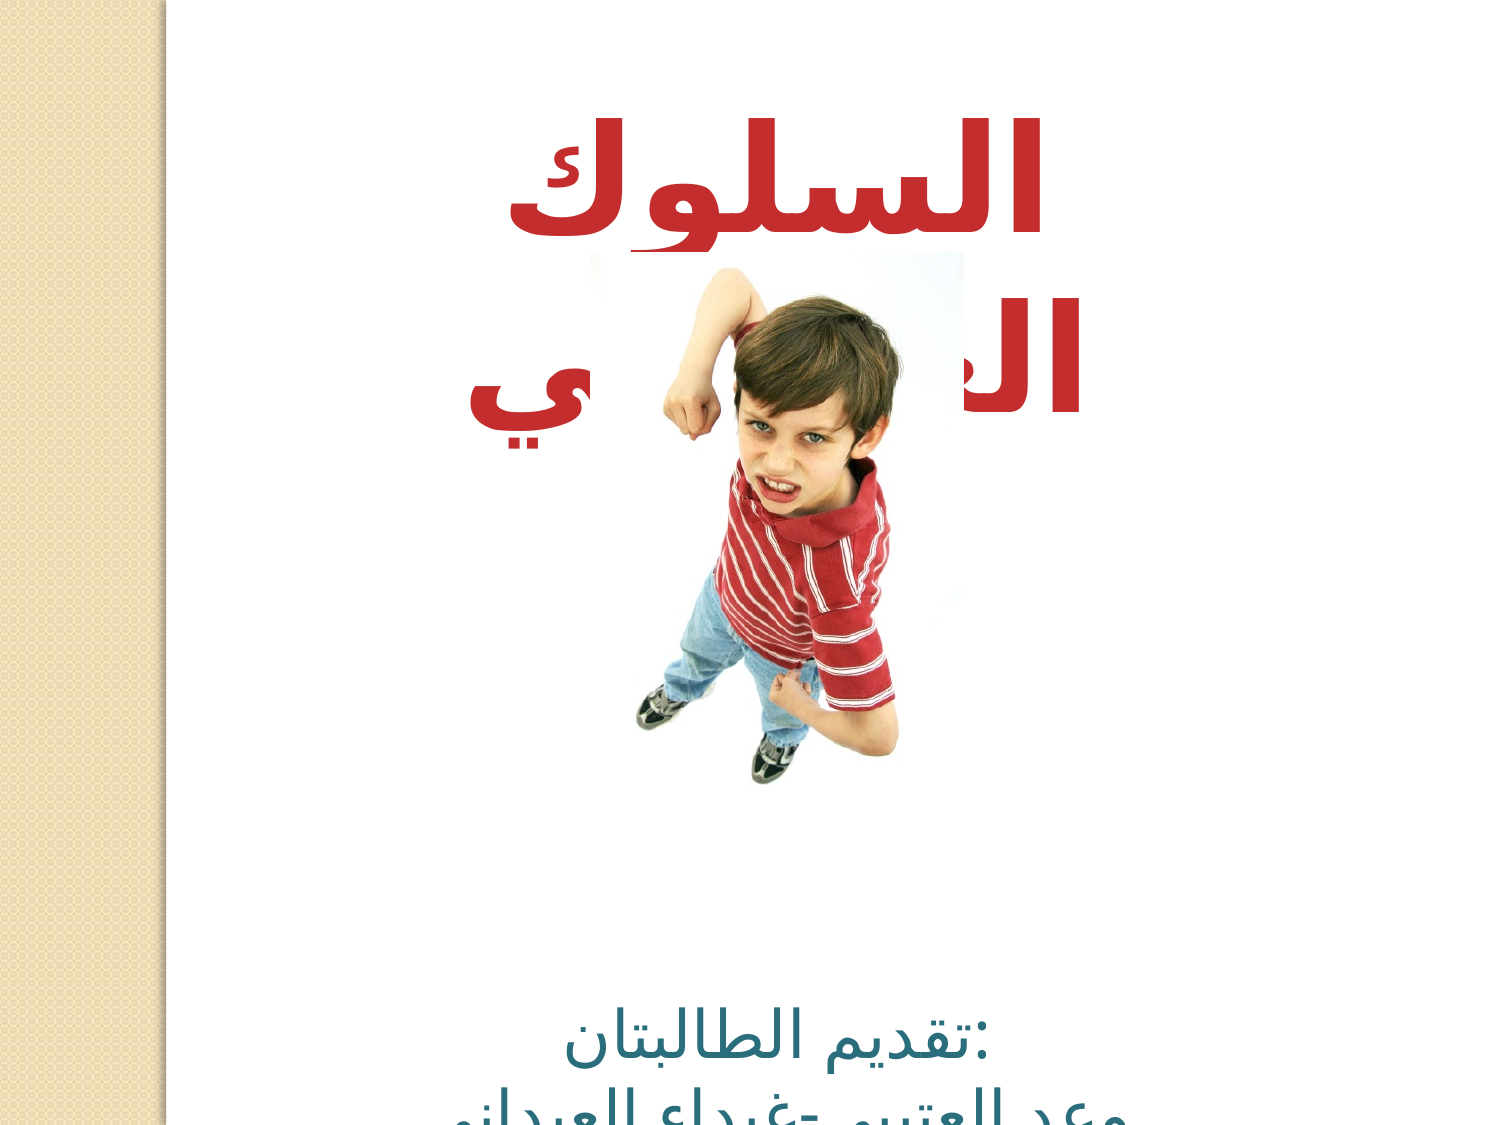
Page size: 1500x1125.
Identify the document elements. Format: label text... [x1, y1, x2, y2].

text_box السلوك العدواني تقديم الطالبتان: وعد العتيبي-غيداء العبداني [352, 74, 1202, 1125]
picture [590, 251, 964, 812]
